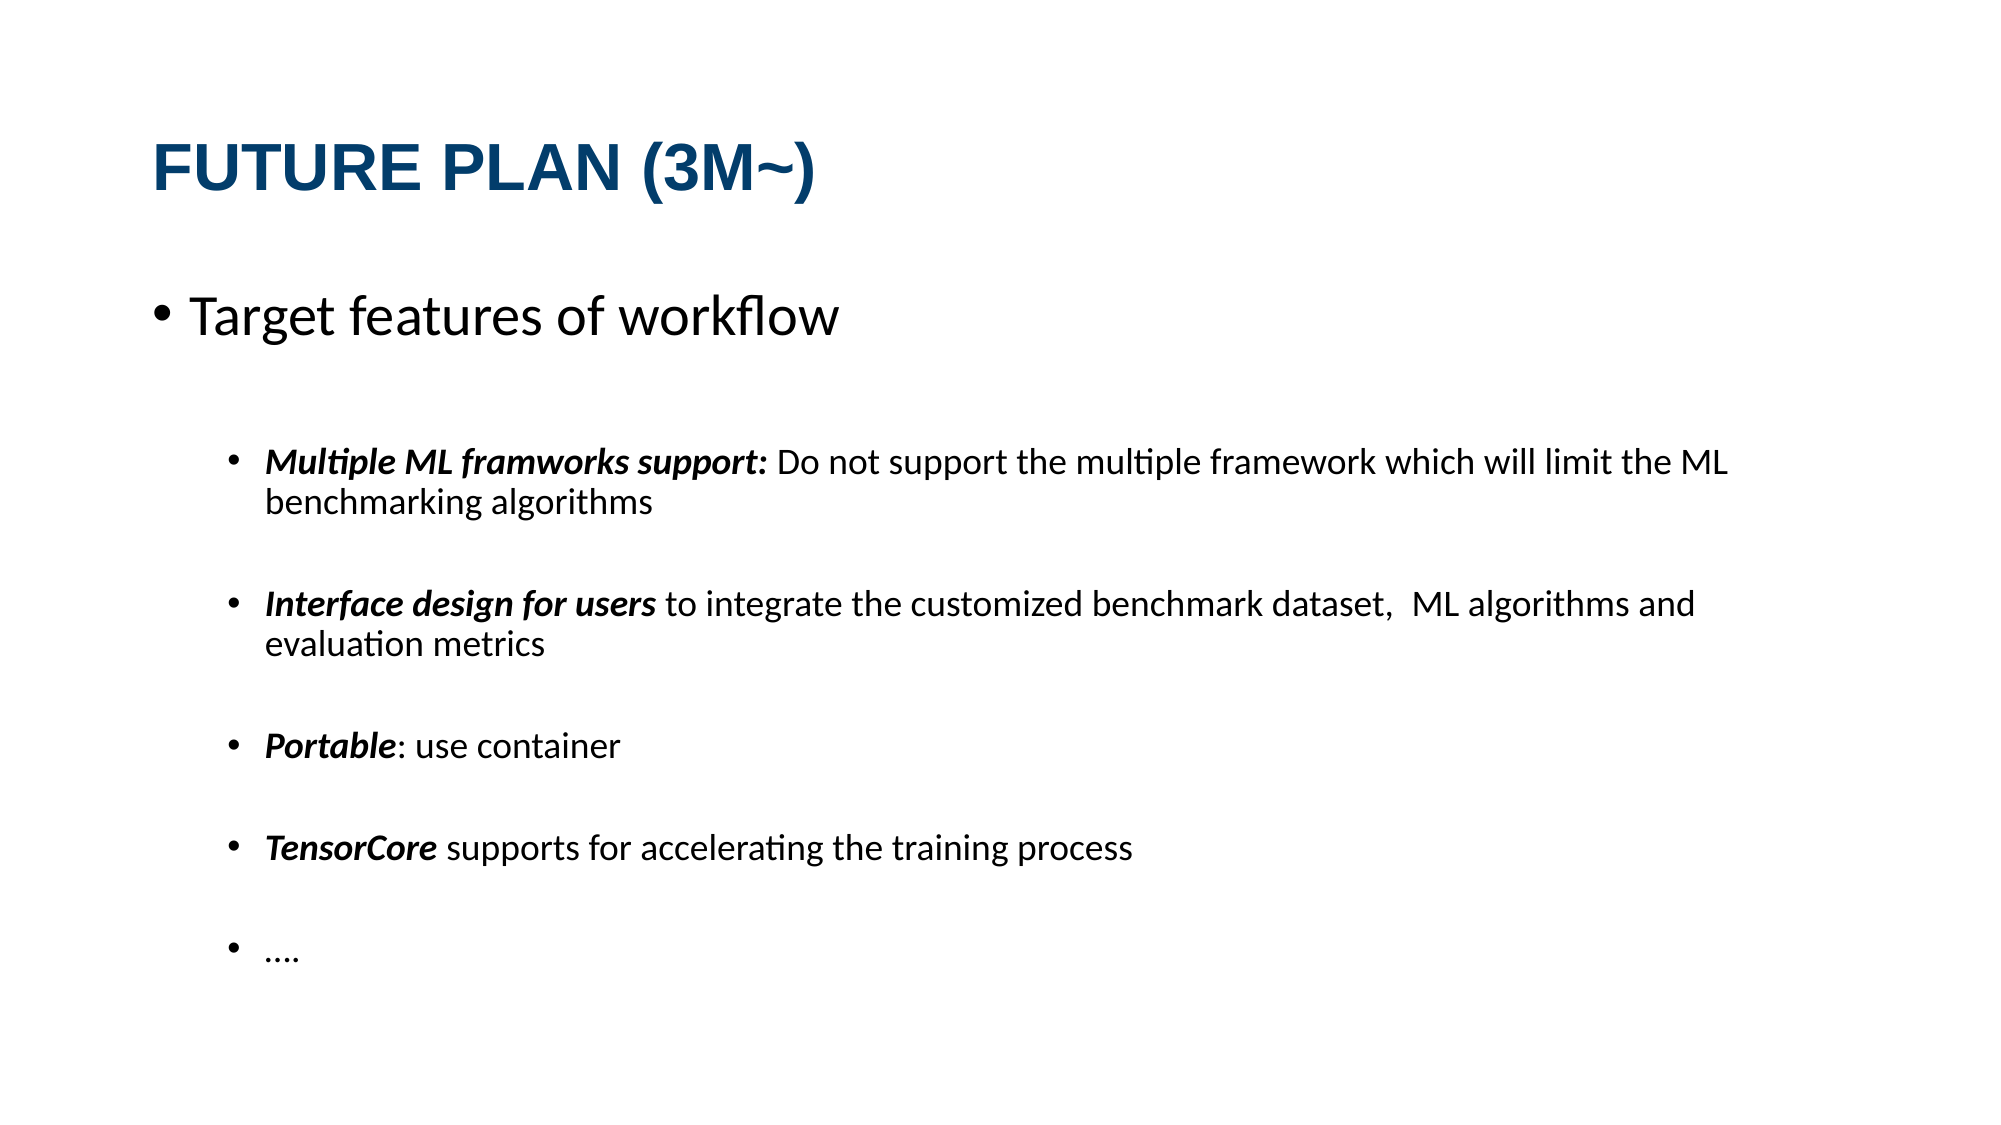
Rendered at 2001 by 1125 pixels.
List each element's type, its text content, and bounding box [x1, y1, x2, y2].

list Target features of workflow Multiple ML framworks support: Do not support the multiple framework which will limit the ML benchmarking algorithms Interface design for users to integrate the customized benchmark dataset, ML algorithms and evaluation metrics Portable: use container TensorCore supports for accelerating the training process …. [137, 277, 1863, 992]
title Future plan (3M~) [137, 59, 1863, 277]
